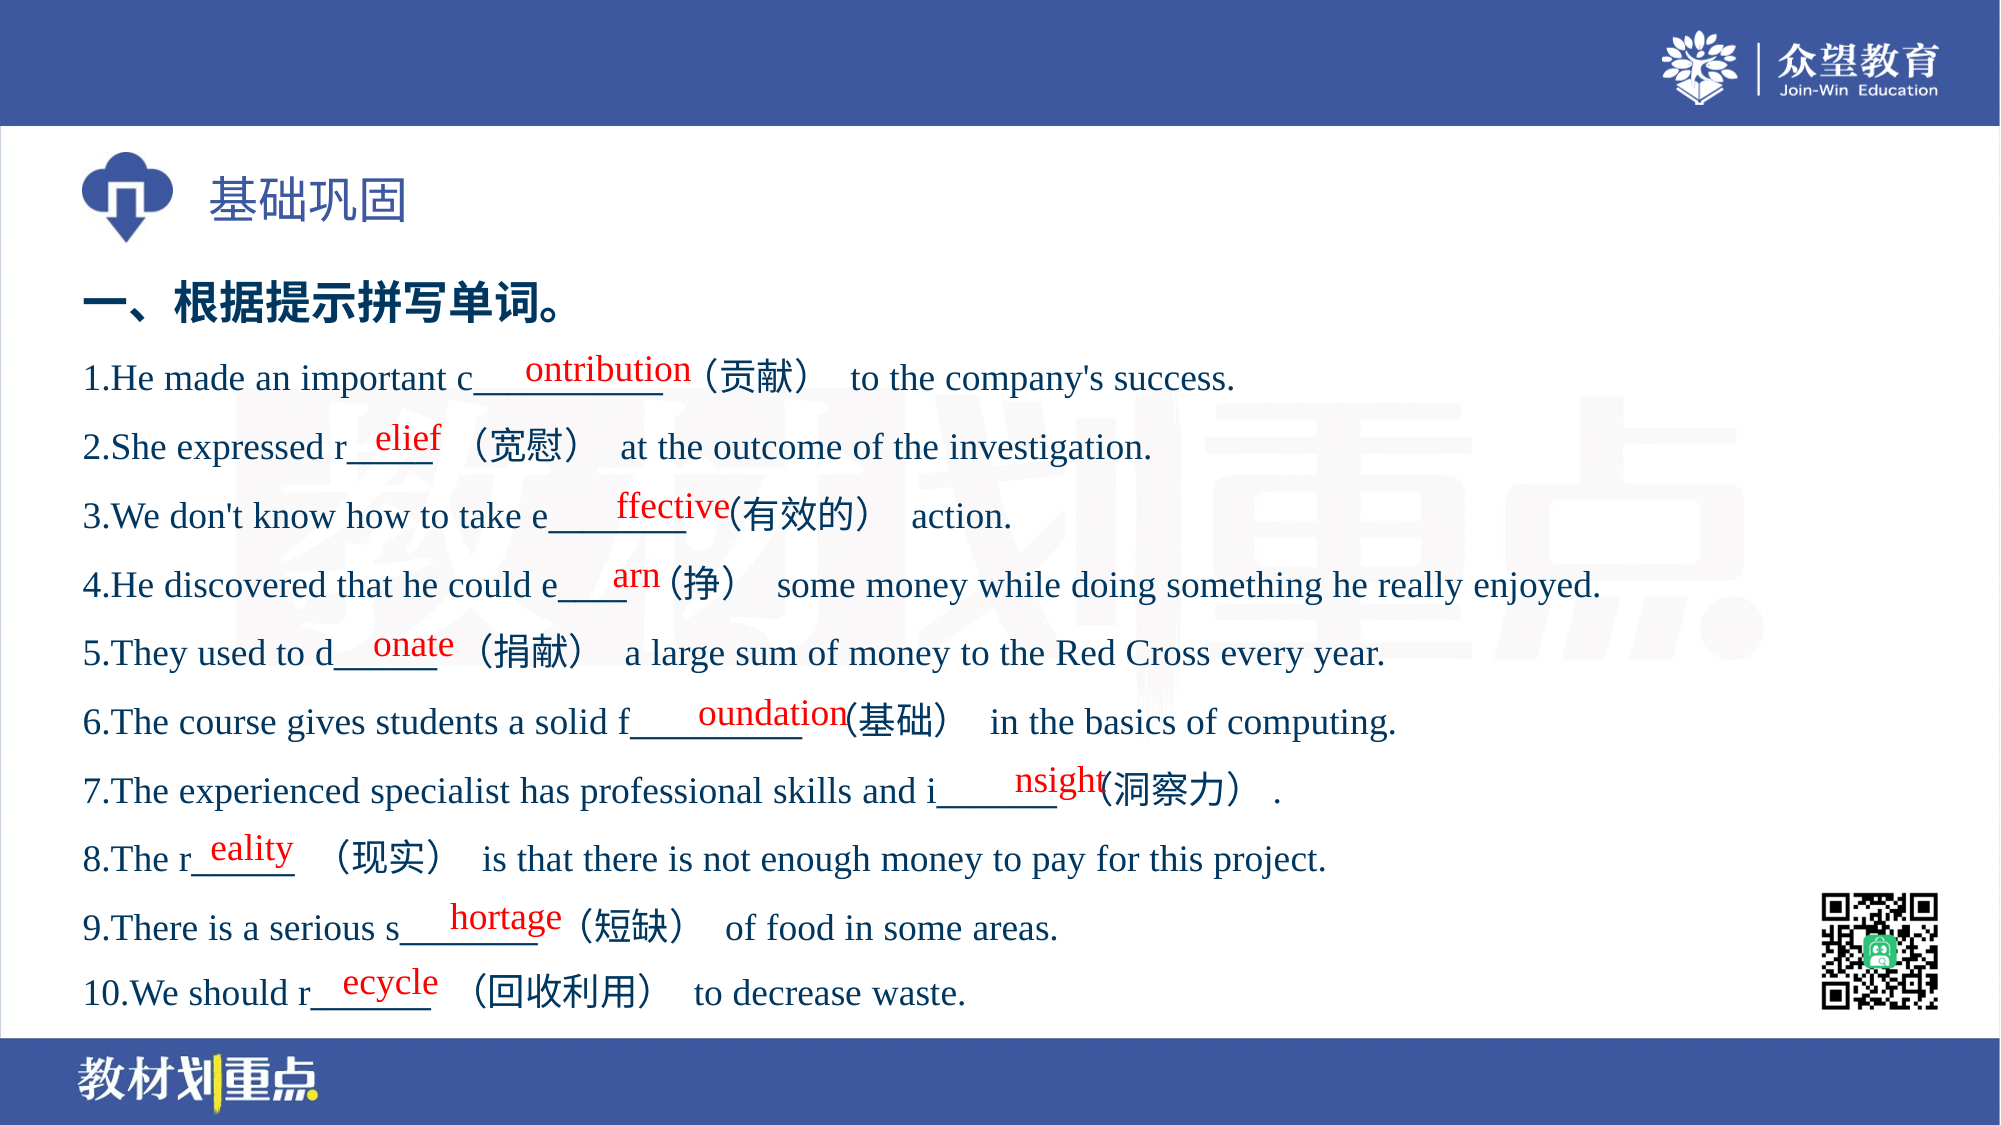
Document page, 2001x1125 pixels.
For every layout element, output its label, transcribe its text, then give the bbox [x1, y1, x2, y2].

picture [0, 0, 2000, 1125]
text_box 一、根据提示拼写单词。 [82, 247, 1817, 329]
text_box elief [361, 393, 456, 452]
text_box oundation [684, 668, 862, 727]
text_box hortage [436, 872, 577, 931]
text_box ecycle [329, 937, 453, 996]
text_box ffective [602, 461, 744, 520]
text_box arn [598, 530, 675, 589]
text_box eality [196, 803, 308, 862]
text_box onate [359, 599, 469, 658]
text_box ontribution [511, 324, 706, 383]
text_box 1.He made an important c___________ （贡献） to the company's success. 2.She expressed r_____ （宽慰） at the outcome of the investigation. 3.We don't know how to take e________ （有效的） action. 4.He discovered that he could e____ （挣） some money while doing something he really enjoyed. 5.They used to d______ （捐献） a large sum of money to the Red Cross every year. 6.The course gives students a solid f__________ （基础） in the basics of computing. 7.The experienced specialist has professional skills and i_______ （洞察力）. 8.The r______ （现实） is that there is not enough money to pay for this project. 9.There is a serious s________ （短缺） of food in some areas. 10.We should r_______ （回收利用） to decrease waste. [82, 329, 1817, 1006]
text_box nsight [1001, 734, 1121, 793]
